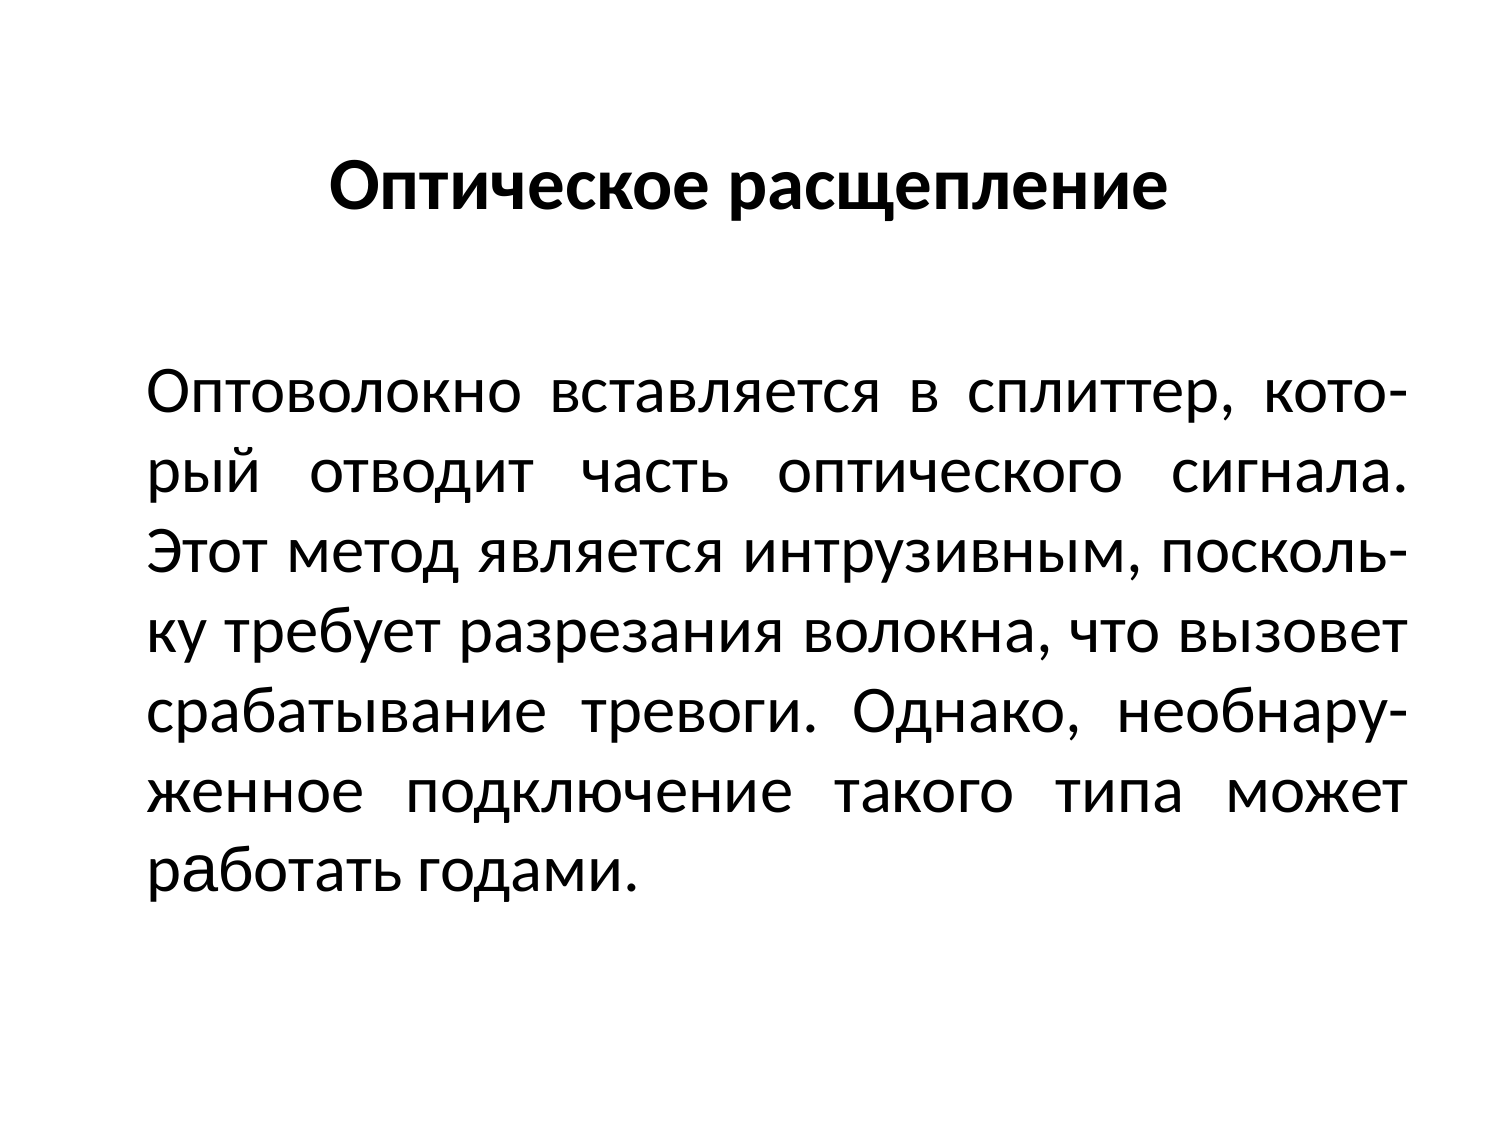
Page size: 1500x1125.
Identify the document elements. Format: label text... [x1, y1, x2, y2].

title Оптическое расщепление [74, 44, 1426, 315]
list Оптоволокно вставляется в сплиттер, кото- рый отводит часть оптического сигнала. Этот метод является интрузивным, посколь- ку требует разрезания волокна, что вызовет срабатывание тревоги. Однако, необнару- женное подключение такого типа может работать годами. [74, 337, 1426, 1006]
